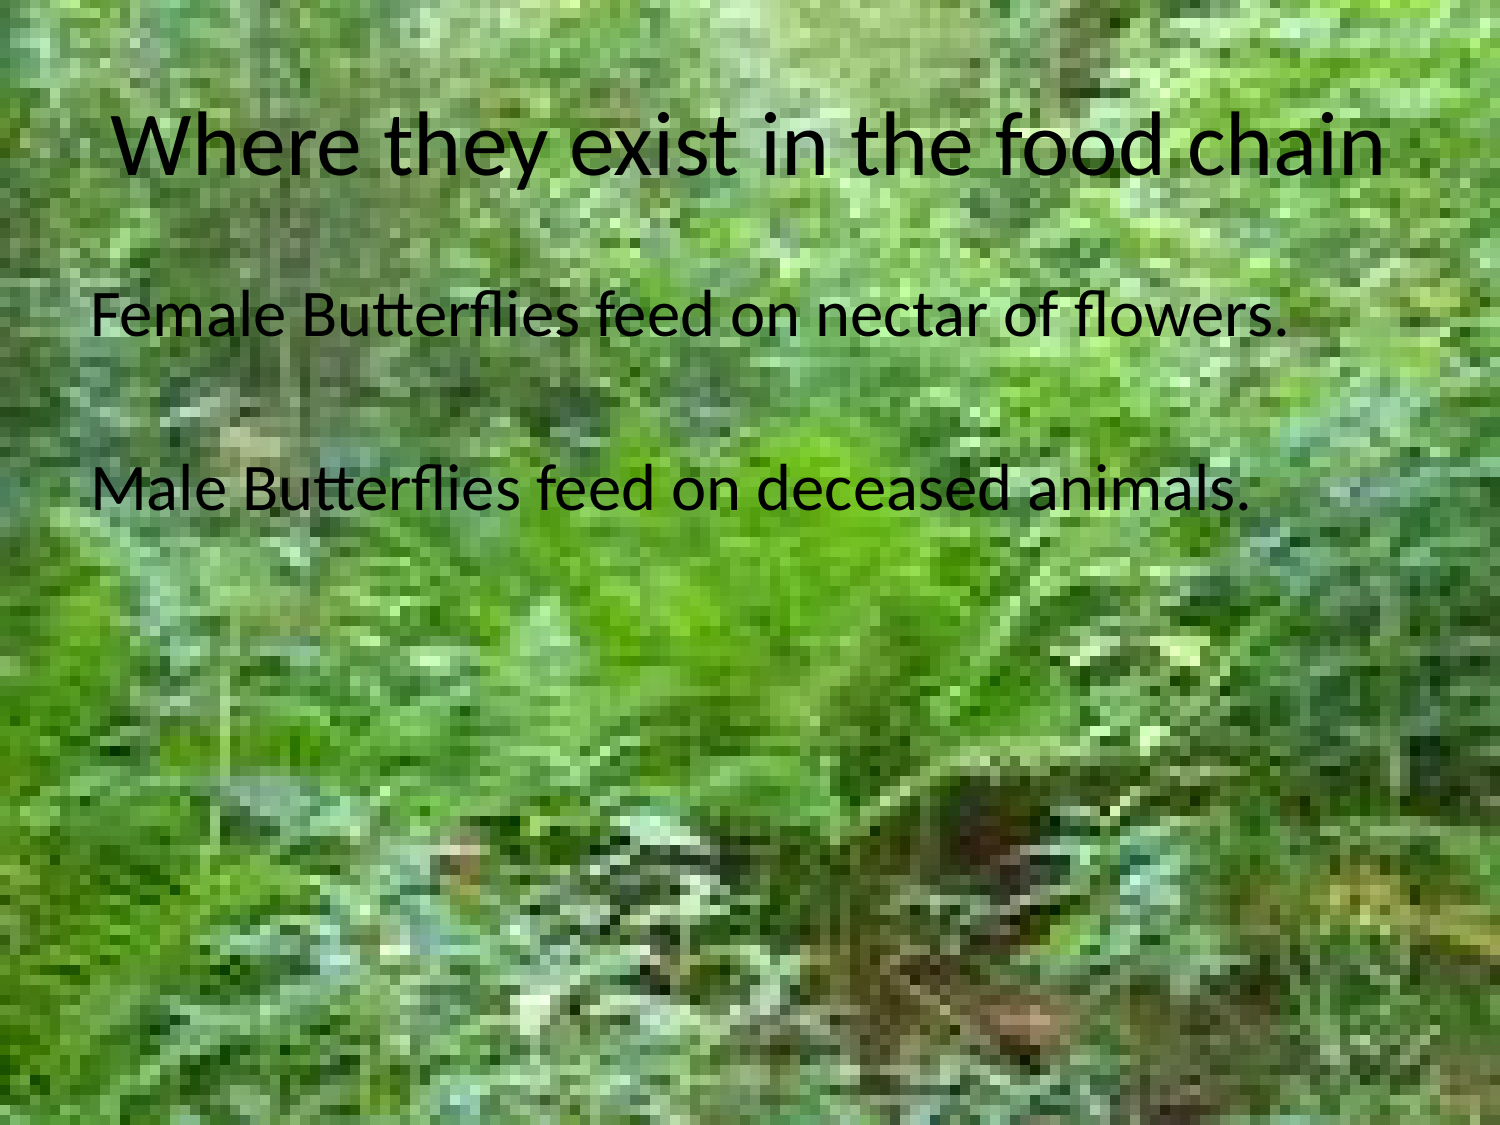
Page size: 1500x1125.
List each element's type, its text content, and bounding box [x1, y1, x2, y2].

title Where they exist in the food chain [75, 45, 1425, 233]
list Female Butterflies feed on nectar of flowers. Male Butterflies feed on deceased animals. [75, 262, 1425, 1005]
picture [0, 0, 1500, 1125]
